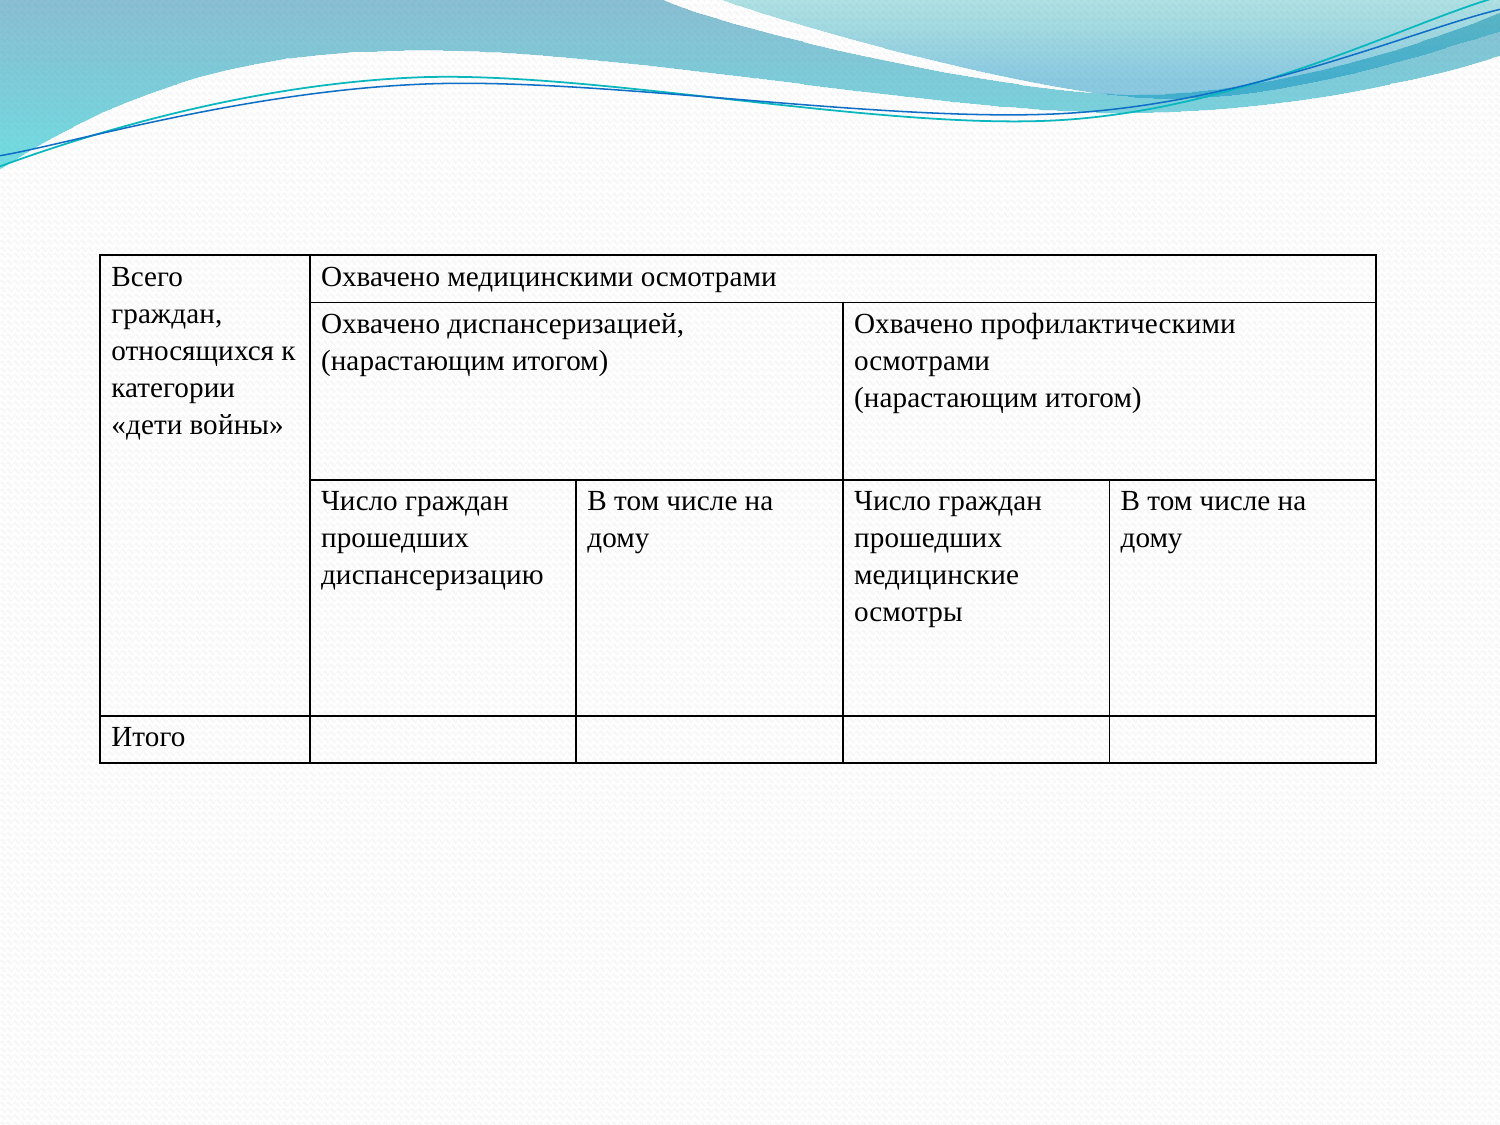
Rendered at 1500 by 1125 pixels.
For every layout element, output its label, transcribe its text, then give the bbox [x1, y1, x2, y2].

table_cell [1110, 717, 1375, 762]
table_cell Охвачено профилактическими осмотрами (нарастающим итогом) [844, 303, 1375, 479]
table_cell Охвачено диспансеризацией, (нарастающим итогом) [311, 303, 842, 479]
table_cell [311, 717, 575, 762]
table_cell В том числе на дому [577, 481, 842, 715]
table_header Всего граждан, относящихся к категории «дети войны» [101, 256, 309, 715]
table_header Охвачено медицинскими осмотрами [311, 256, 1375, 302]
table_cell Число граждан прошедших медицинские осмотры [844, 481, 1109, 715]
table_cell [844, 717, 1109, 762]
table_cell Число граждан прошедших диспансеризацию [311, 481, 575, 715]
table_cell В том числе на дому [1110, 481, 1375, 715]
table_cell [577, 717, 842, 762]
table_cell Итого [101, 717, 309, 762]
